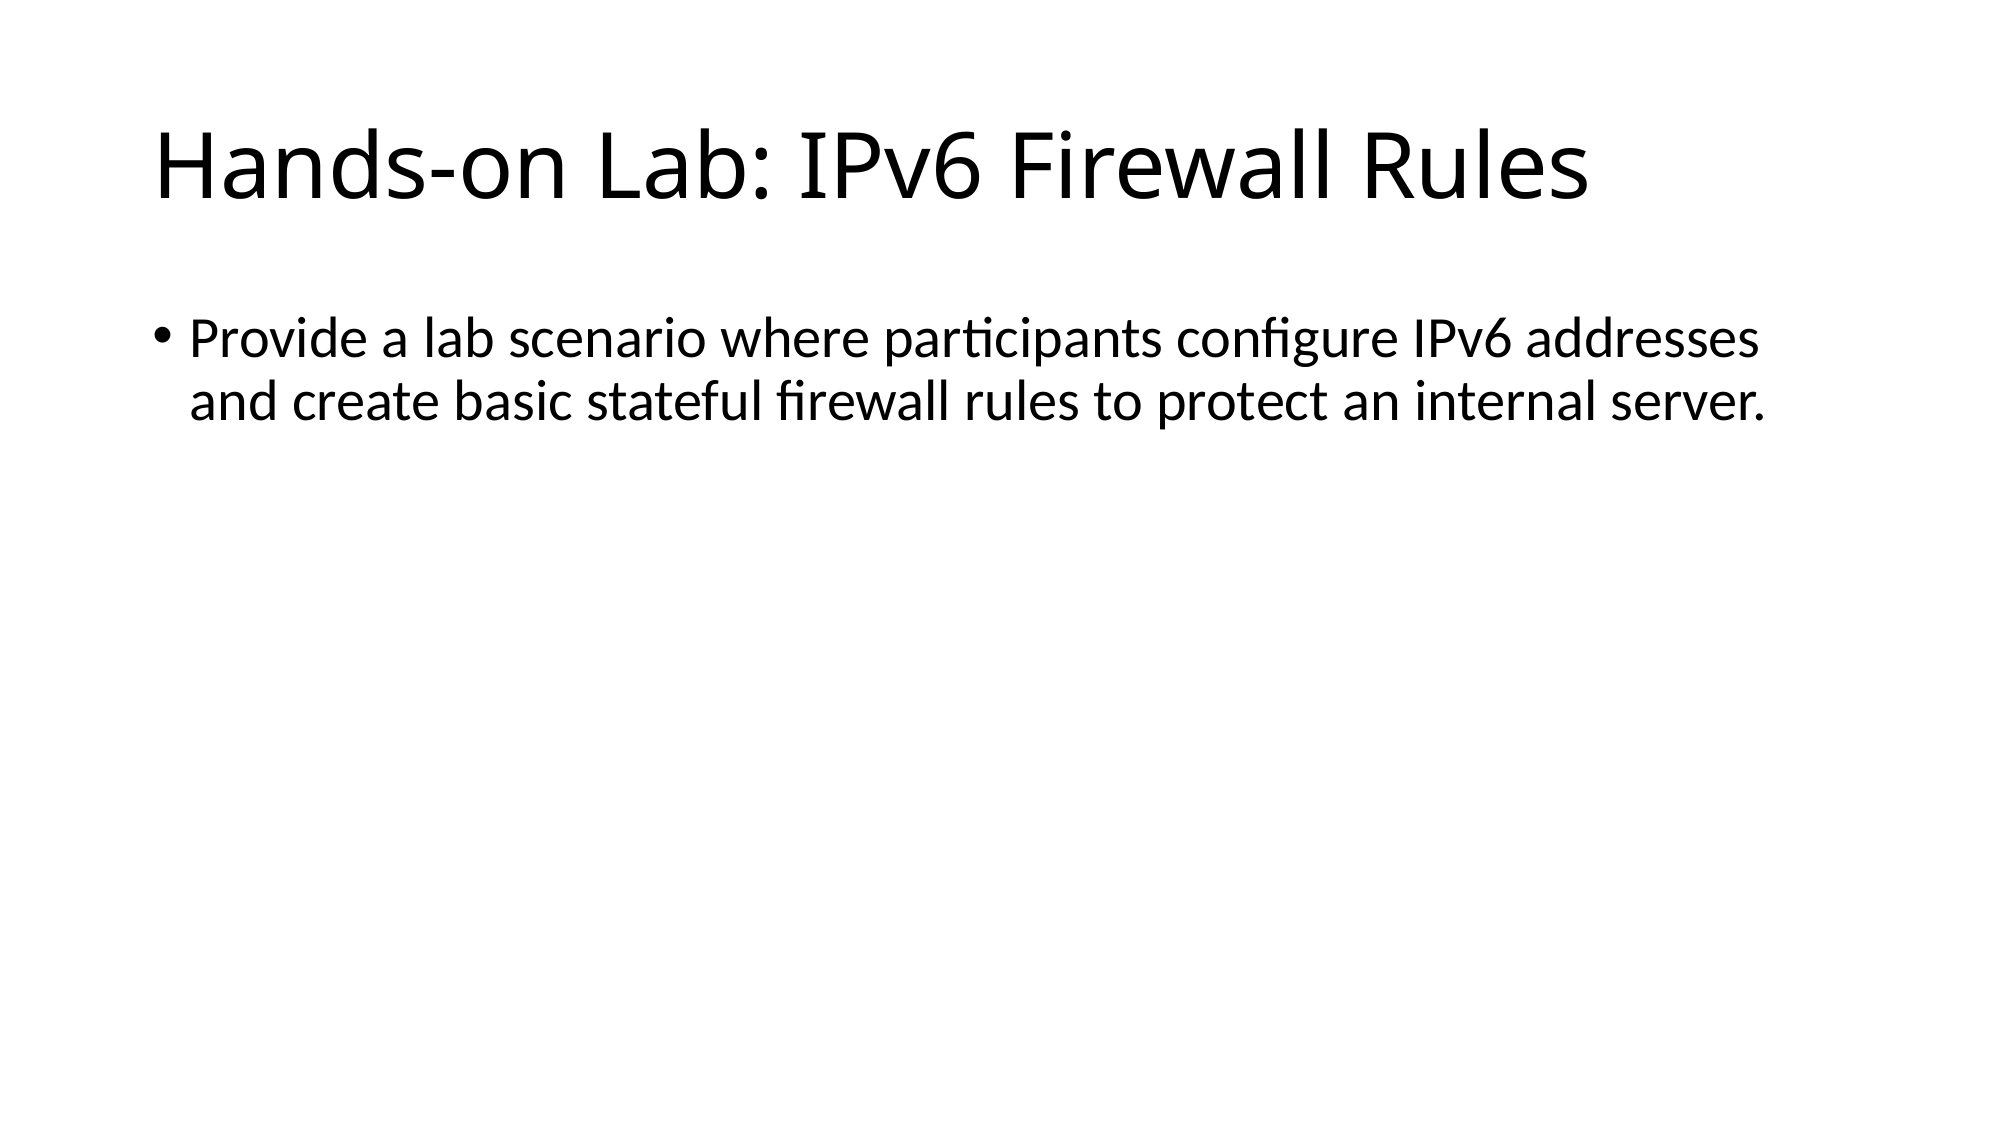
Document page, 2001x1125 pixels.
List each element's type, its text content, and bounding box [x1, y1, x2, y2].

list Provide a lab scenario where participants configure IPv6 addresses and create basic stateful firewall rules to protect an internal server. [137, 299, 1863, 1014]
title Hands-on Lab: IPv6 Firewall Rules [137, 59, 1863, 278]
